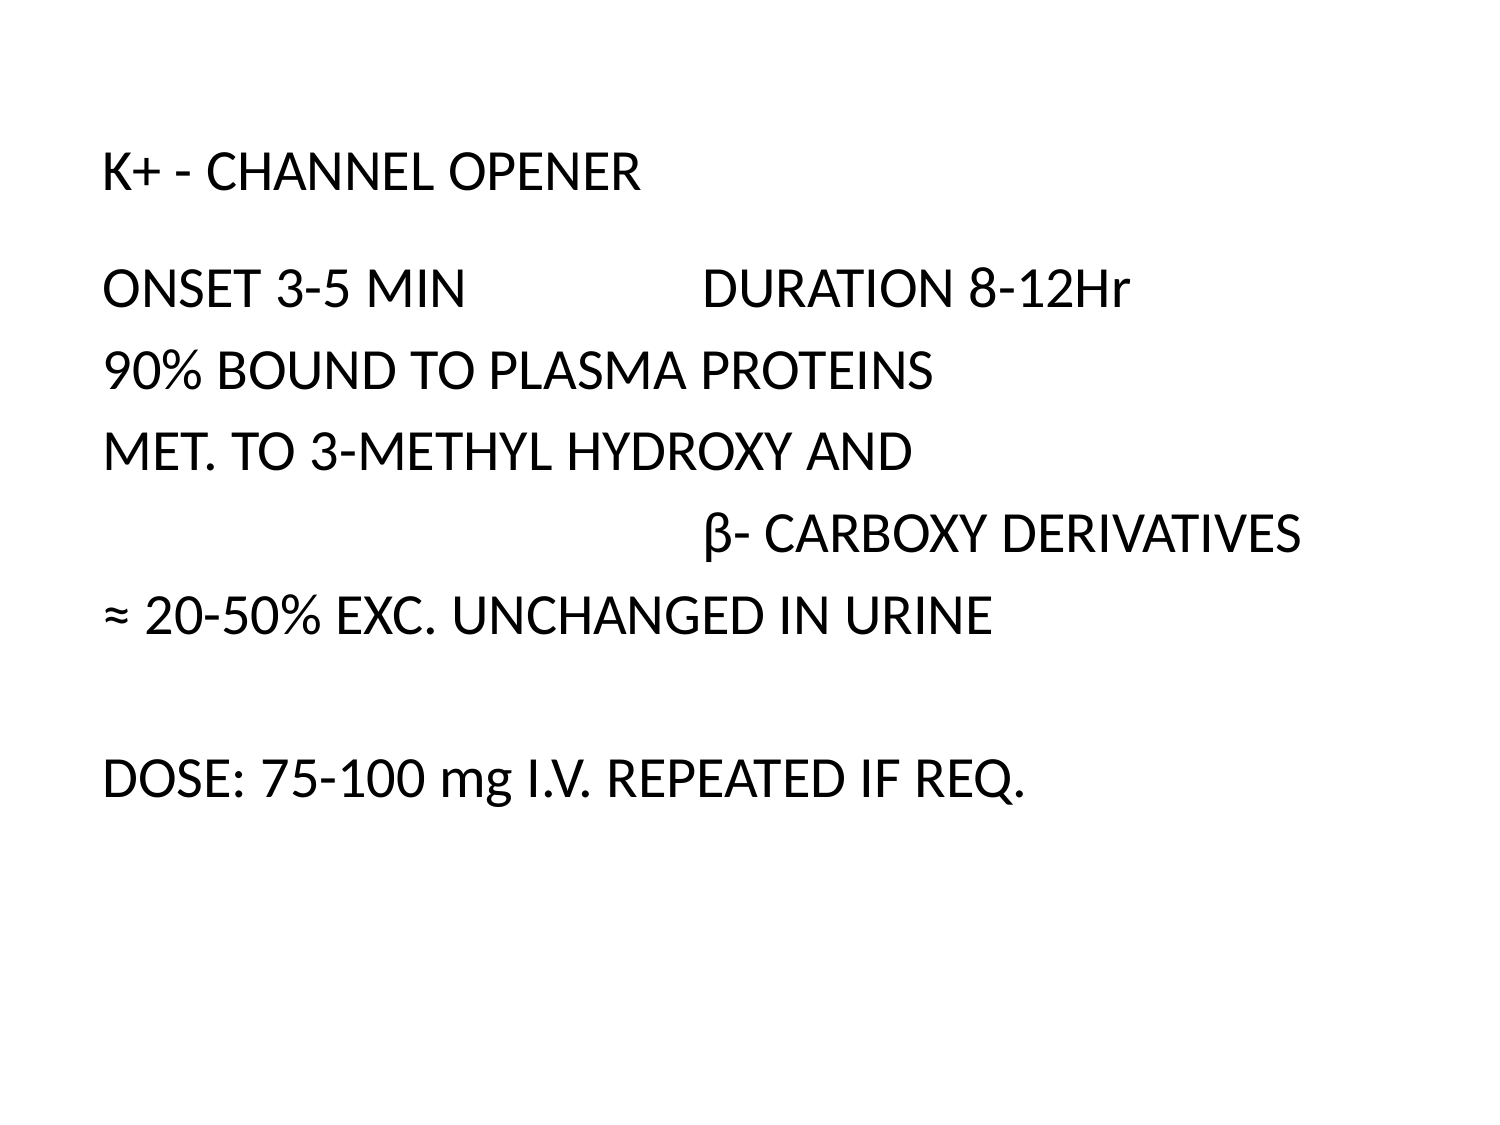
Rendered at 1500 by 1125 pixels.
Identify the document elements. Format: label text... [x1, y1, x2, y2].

list K+ - CHANNEL OPENER ONSET 3-5 MIN DURATION 8-12Hr 90% BOUND TO PLASMA PROTEINS MET. TO 3-METHYL HYDROXY AND β- CARBOXY DERIVATIVES ≈ 20-50% EXC. UNCHANGED IN URINE DOSE: 75-100 mg I.V. REPEATED IF REQ. [87, 125, 1425, 868]
